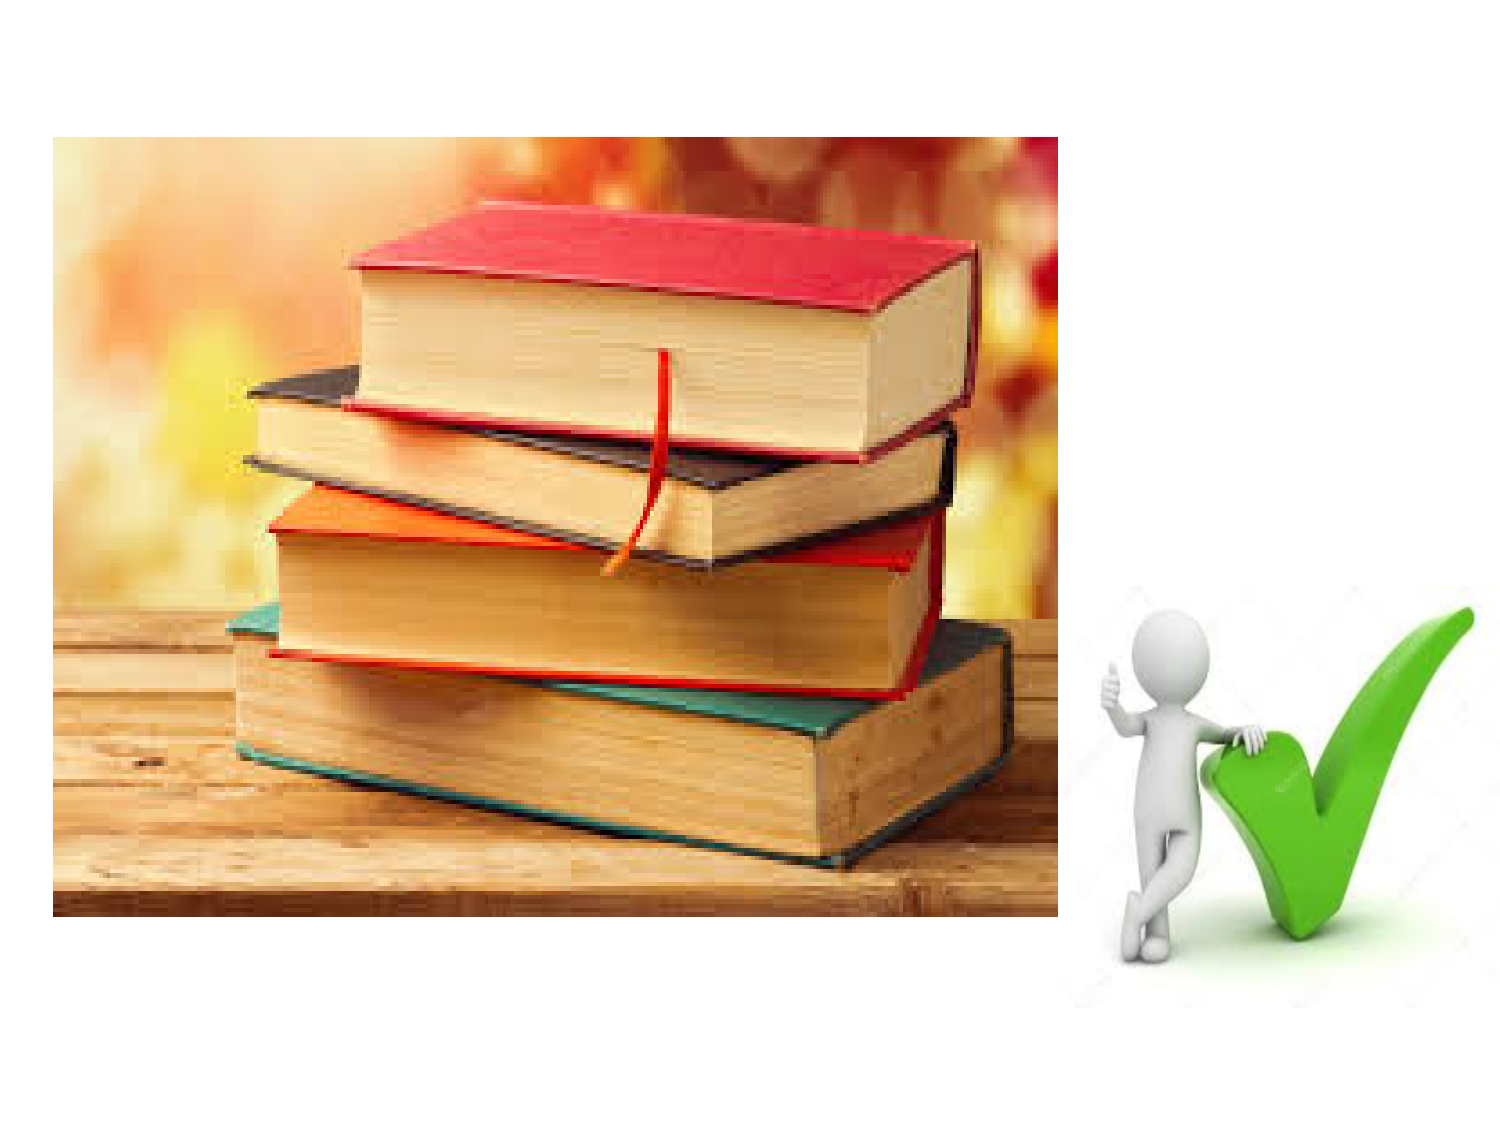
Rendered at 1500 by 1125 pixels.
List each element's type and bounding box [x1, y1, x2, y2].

picture [52, 136, 1058, 918]
list [1056, 585, 1500, 1008]
